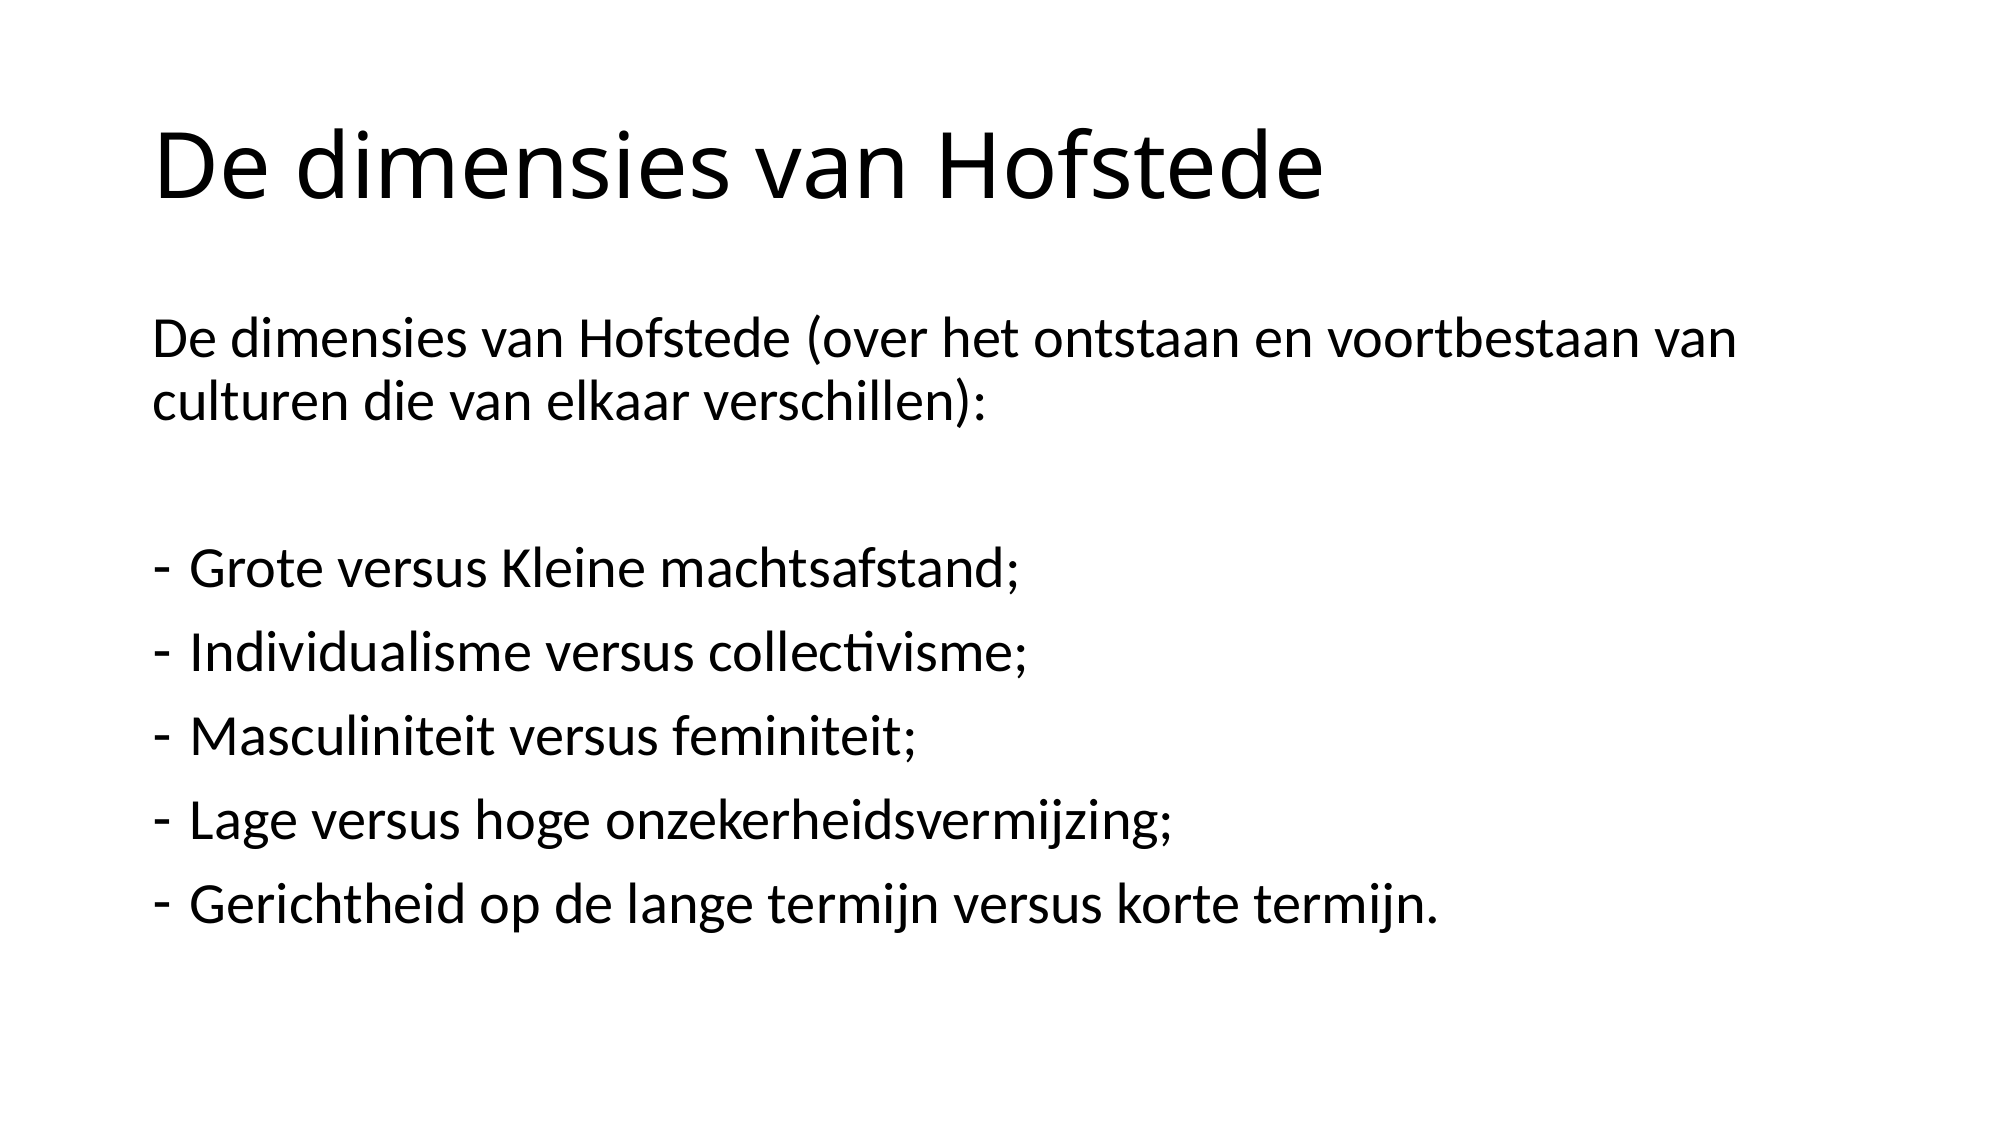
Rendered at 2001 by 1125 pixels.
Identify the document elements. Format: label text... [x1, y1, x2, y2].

list De dimensies van Hofstede (over het ontstaan en voortbestaan van culturen die van elkaar verschillen): Grote versus Kleine machtsafstand; Individualisme versus collectivisme; Masculiniteit versus feminiteit; Lage versus hoge onzekerheidsvermijzing; Gerichtheid op de lange termijn versus korte termijn. [137, 299, 1863, 1014]
title De dimensies van Hofstede [137, 59, 1863, 278]
